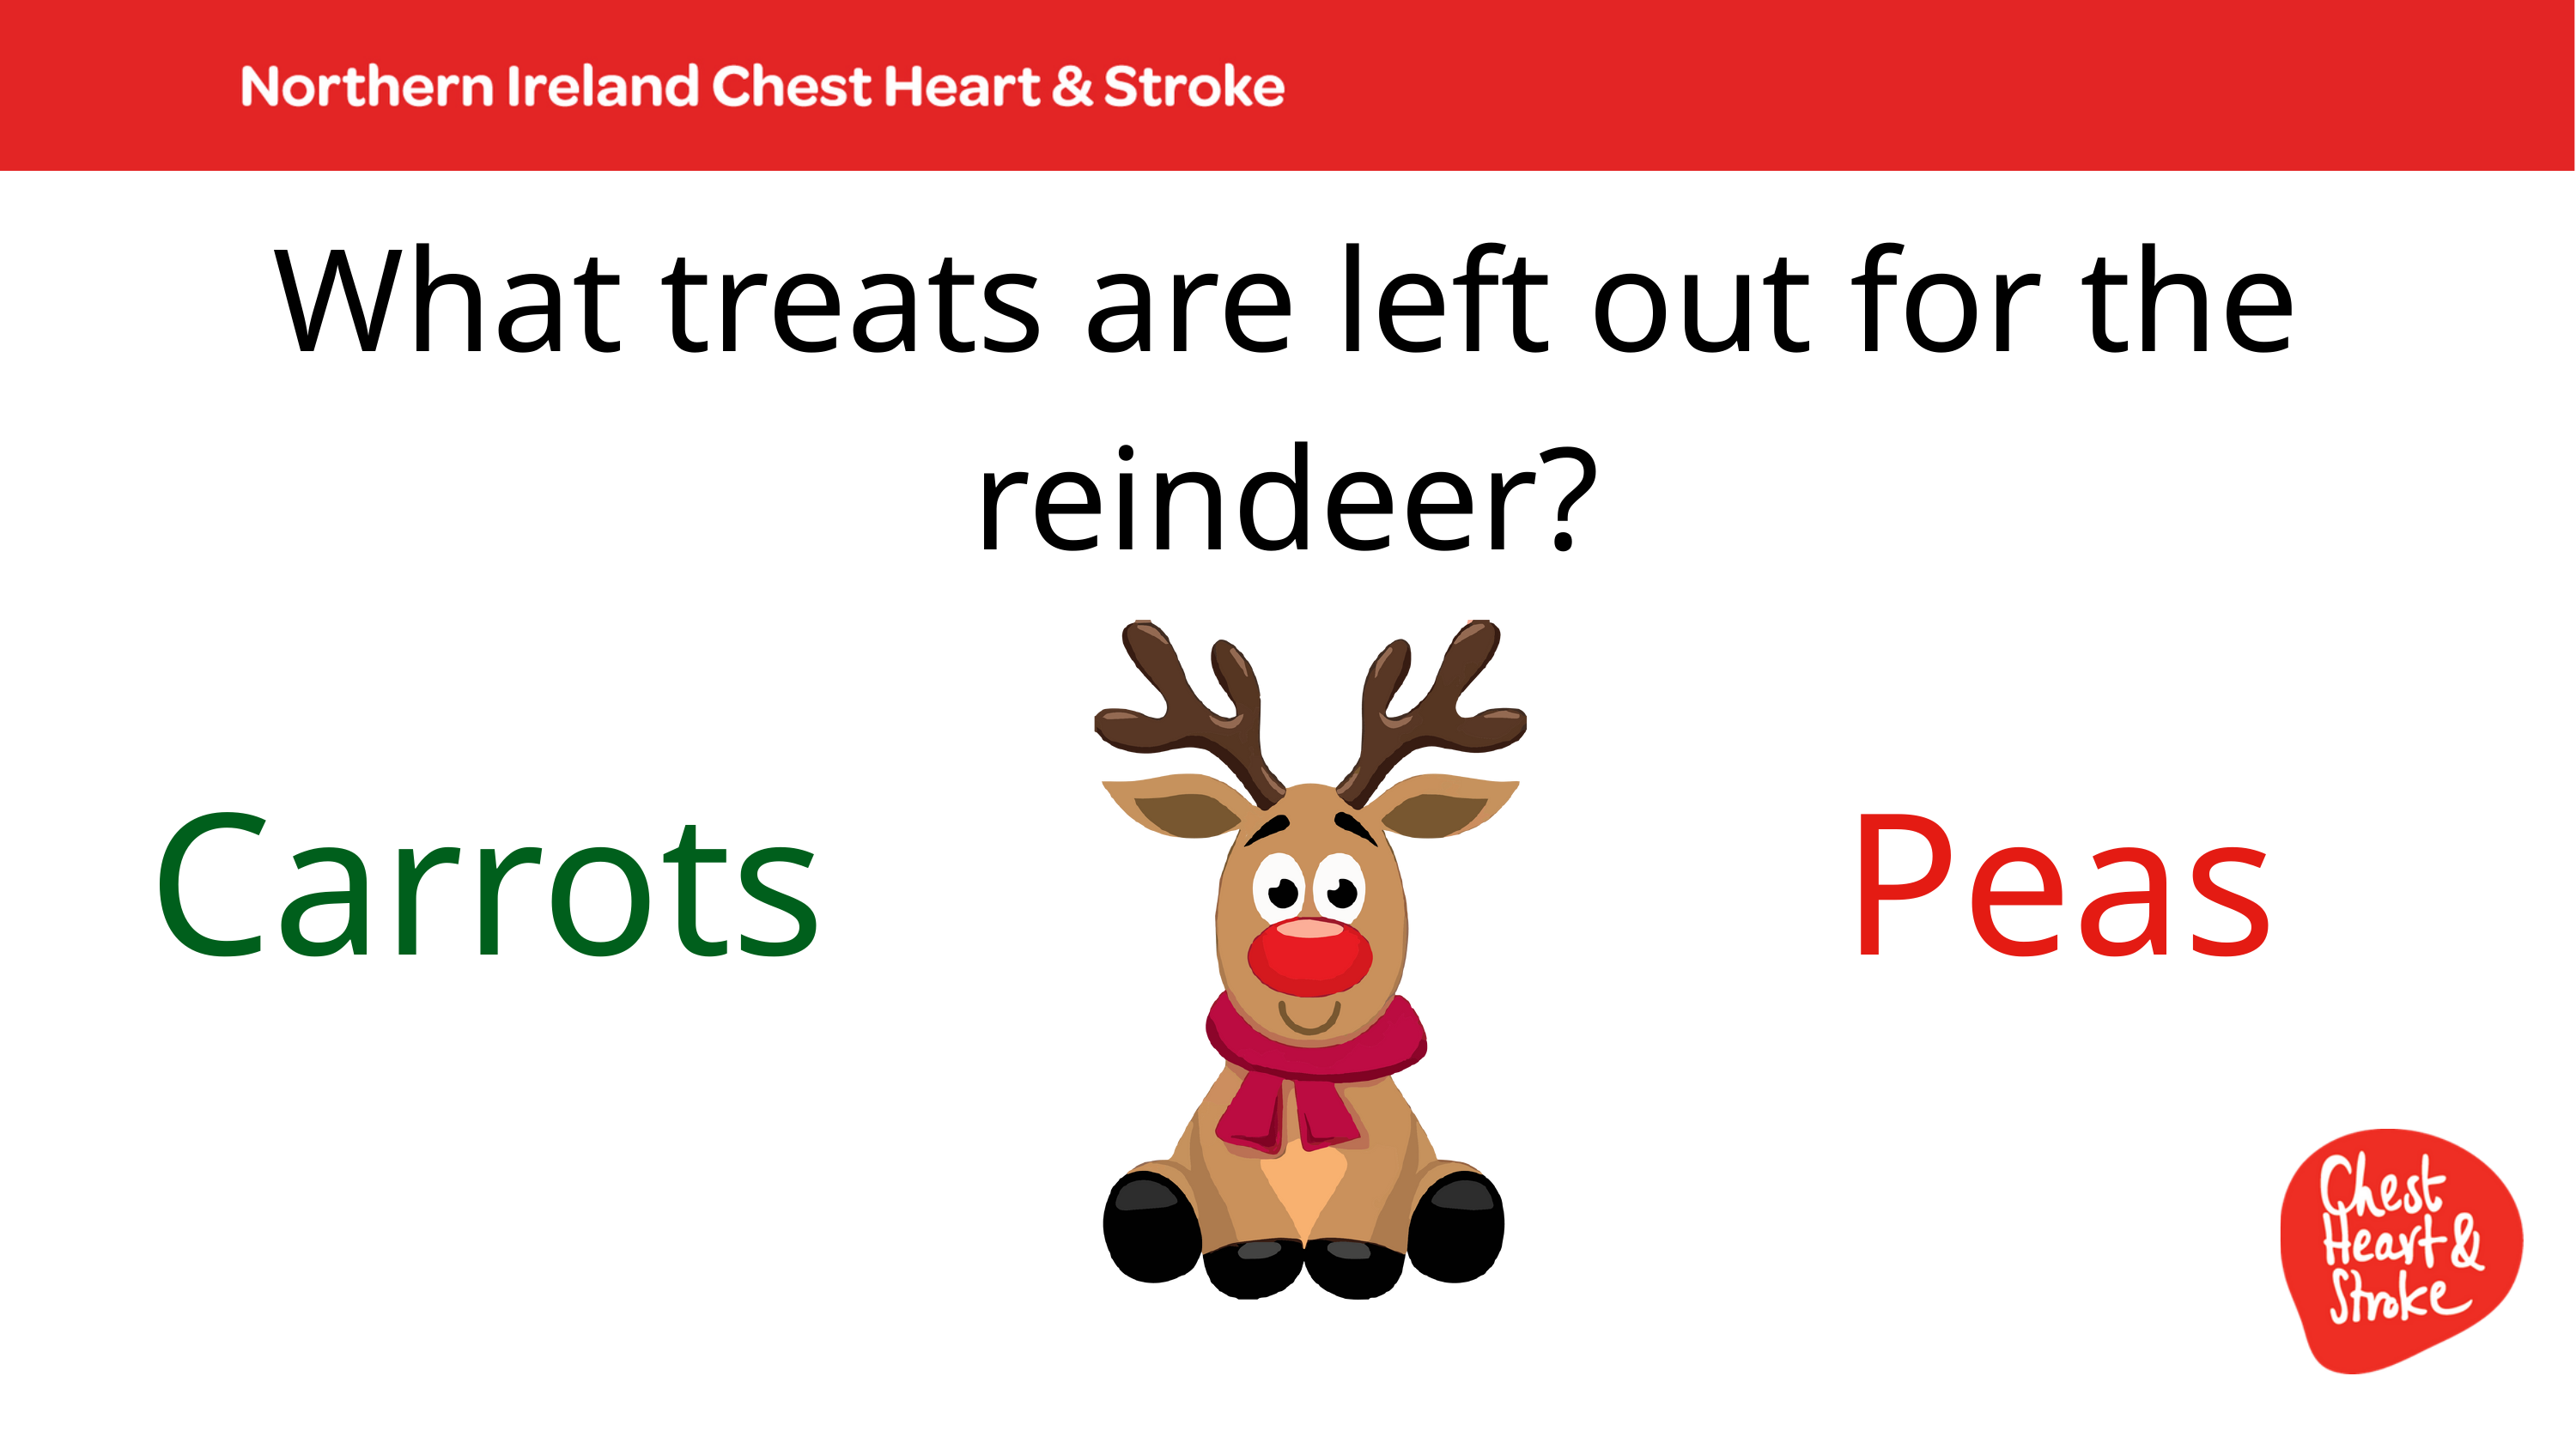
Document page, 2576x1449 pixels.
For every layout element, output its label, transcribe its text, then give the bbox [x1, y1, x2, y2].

text_box [0, 0, 2575, 171]
text_box Peas [1838, 718, 2281, 995]
text_box [2280, 1129, 2524, 1374]
text_box [1094, 620, 1528, 1300]
text_box What treats are left out for the reindeer? [125, 180, 2448, 579]
text_box Carrots [125, 718, 849, 995]
